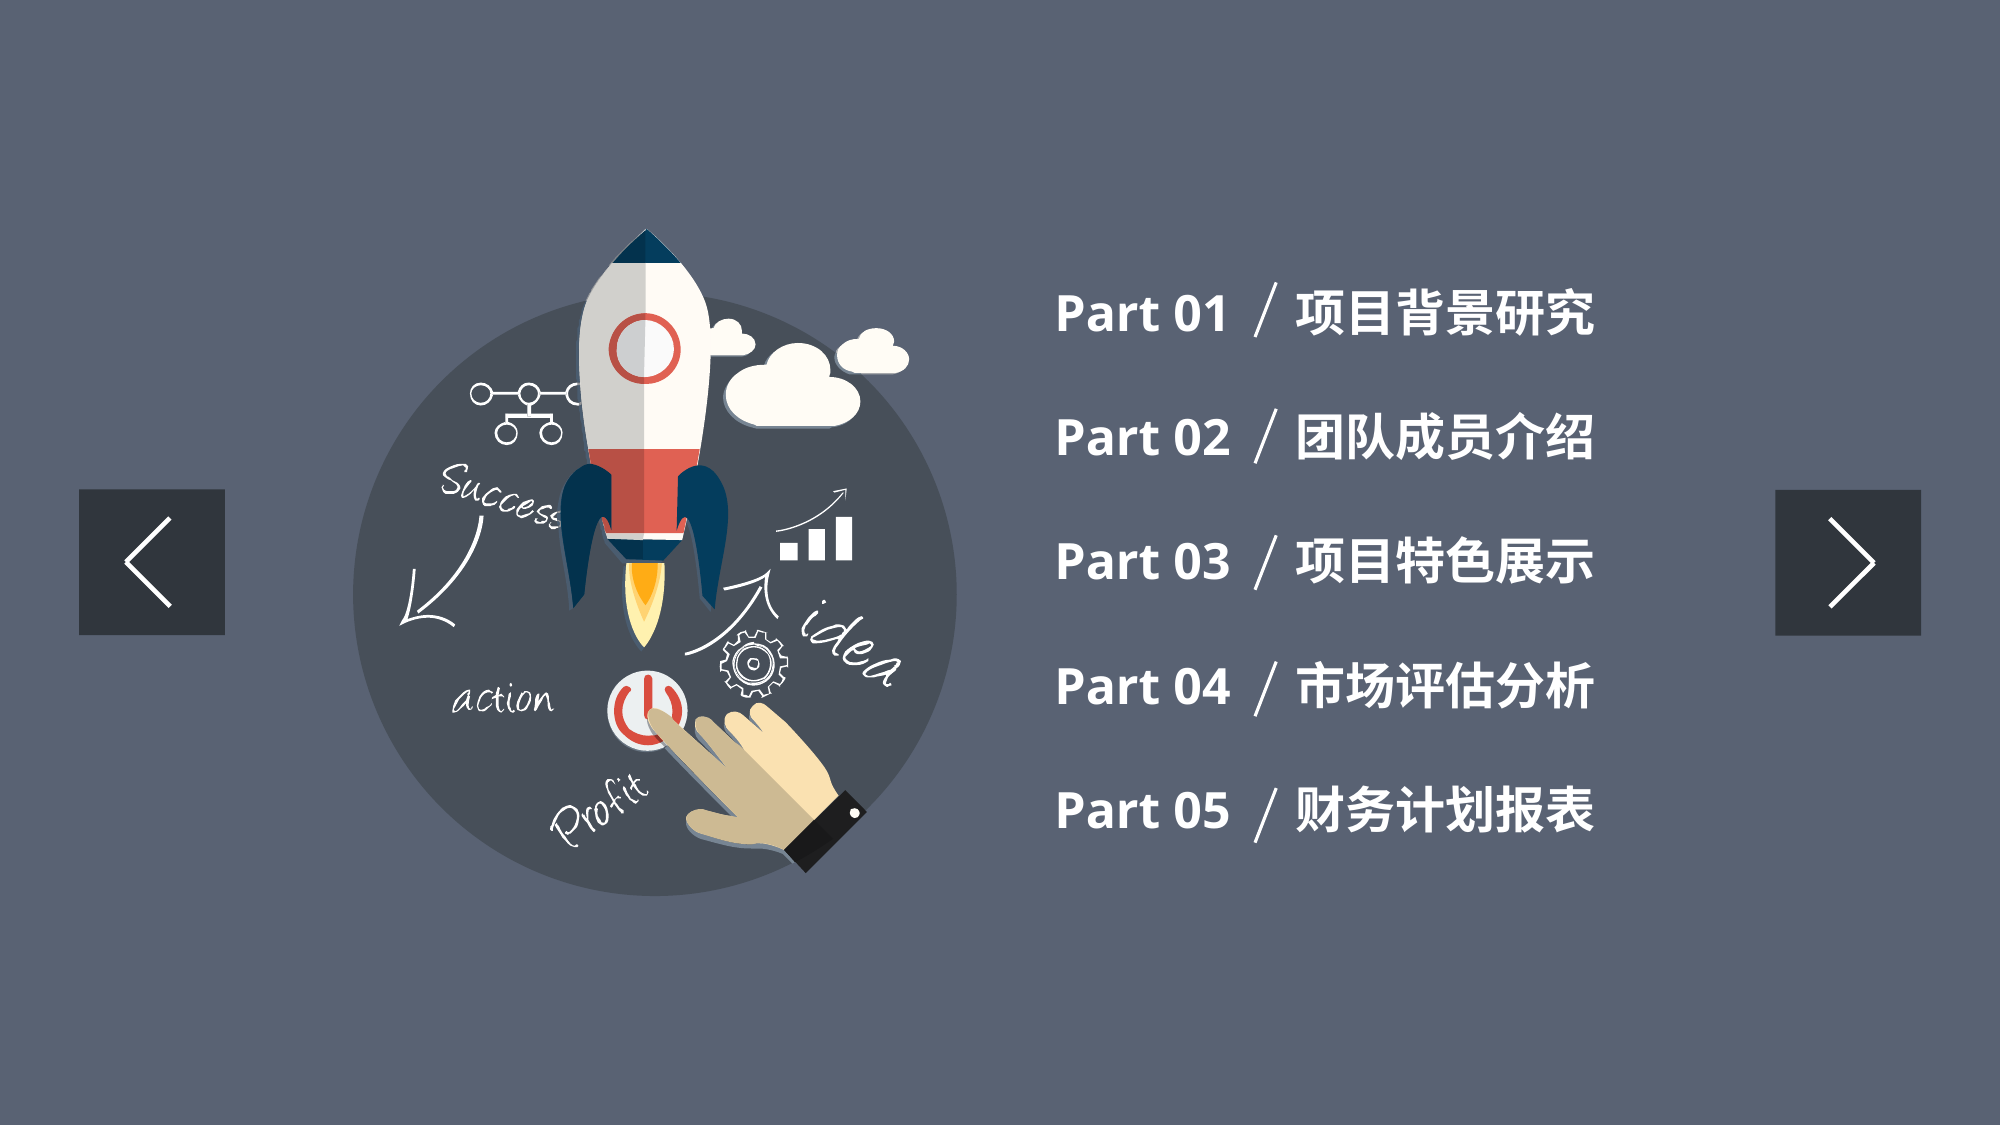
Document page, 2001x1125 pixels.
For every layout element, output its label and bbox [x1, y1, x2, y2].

text_box [1039, 273, 1706, 350]
text_box [1039, 522, 1706, 599]
text_box [1774, 489, 1922, 636]
text_box [78, 489, 225, 636]
text_box [1039, 397, 1706, 474]
text_box [1039, 771, 1706, 848]
text_box [352, 228, 957, 897]
text_box [1039, 646, 1706, 723]
